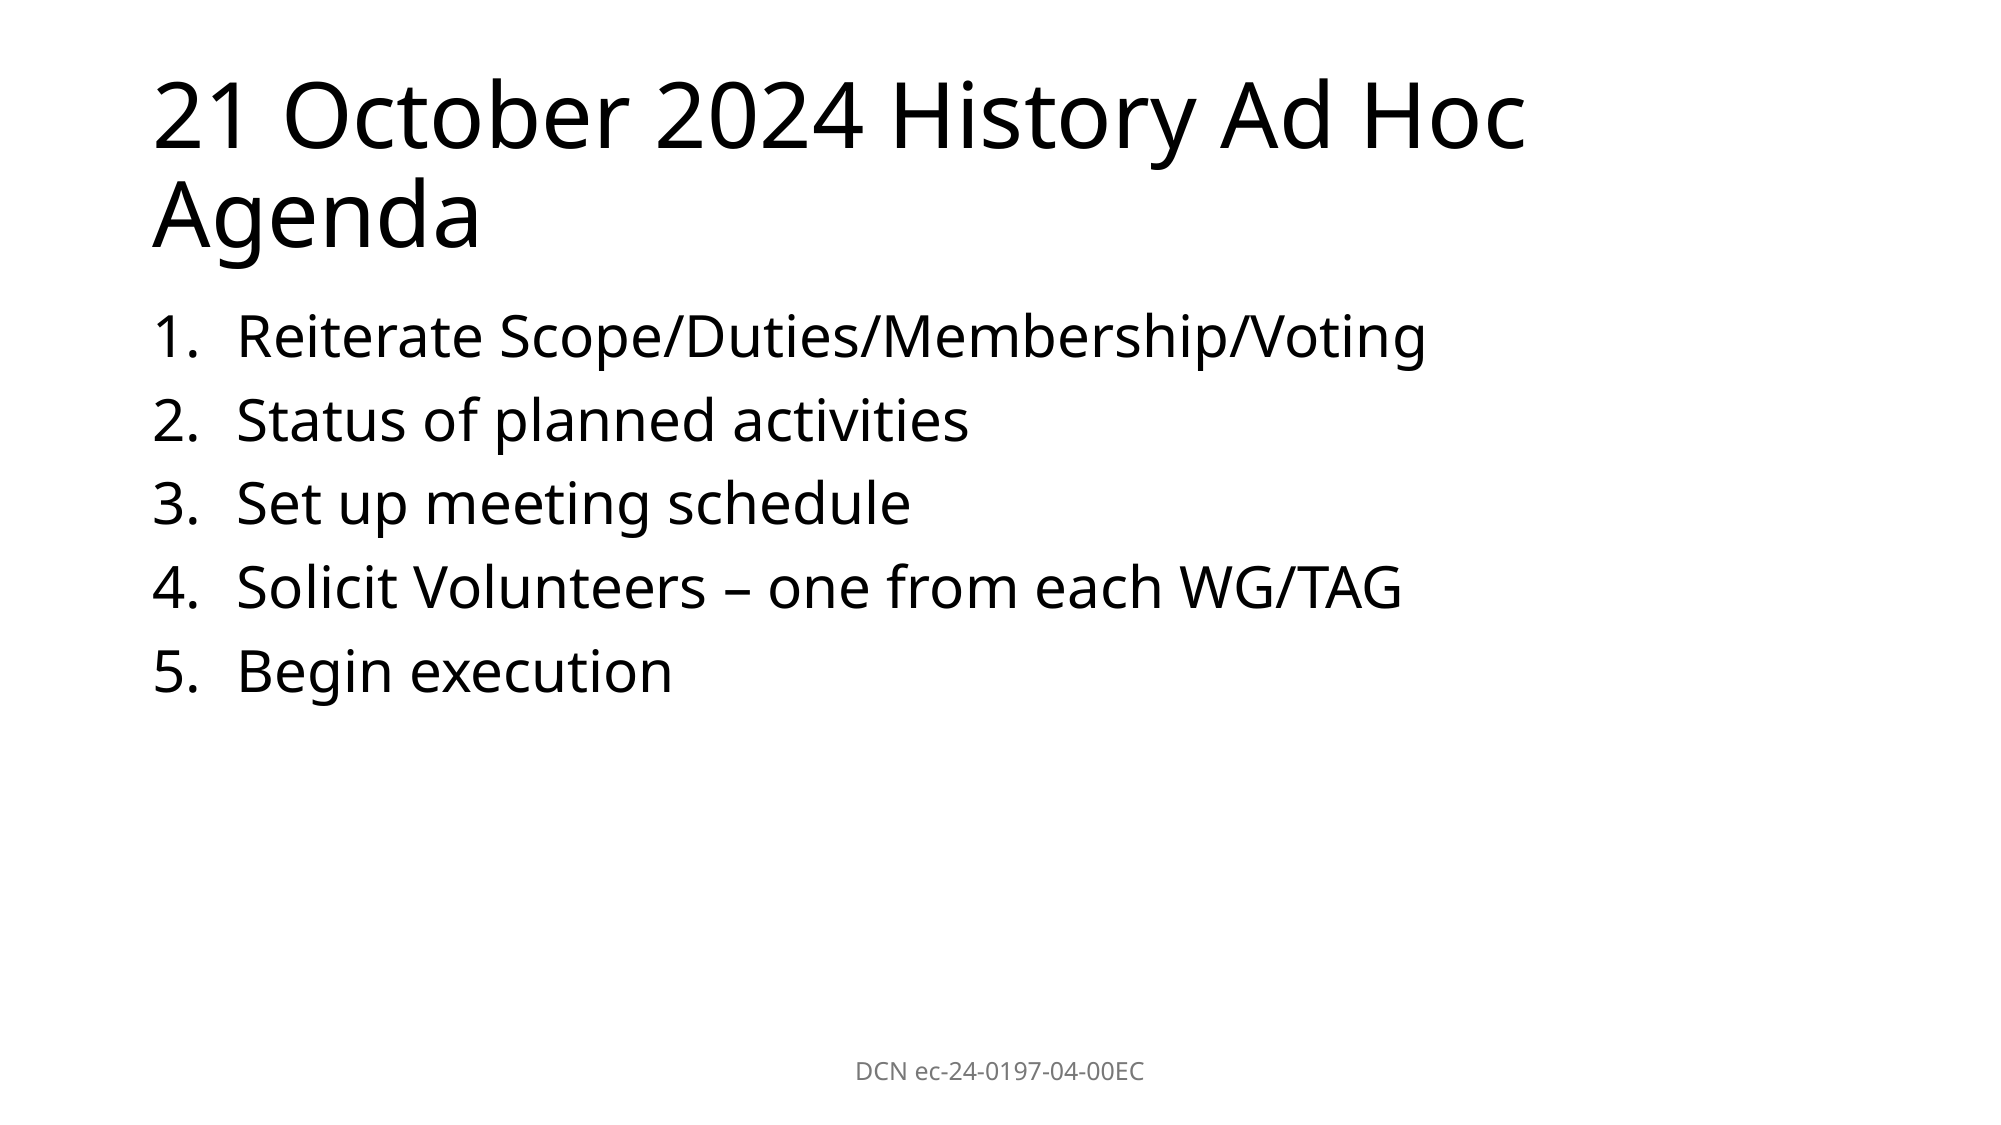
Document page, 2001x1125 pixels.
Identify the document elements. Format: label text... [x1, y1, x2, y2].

title 21 October 2024 History Ad Hoc Agenda [137, 59, 1863, 278]
footer DCN ec-24-0197-04-00EC [662, 1042, 1338, 1103]
list Reiterate Scope/Duties/Membership/Voting Status of planned activities Set up meeting schedule Solicit Volunteers – one from each WG/TAG Begin execution [137, 299, 1863, 1014]
